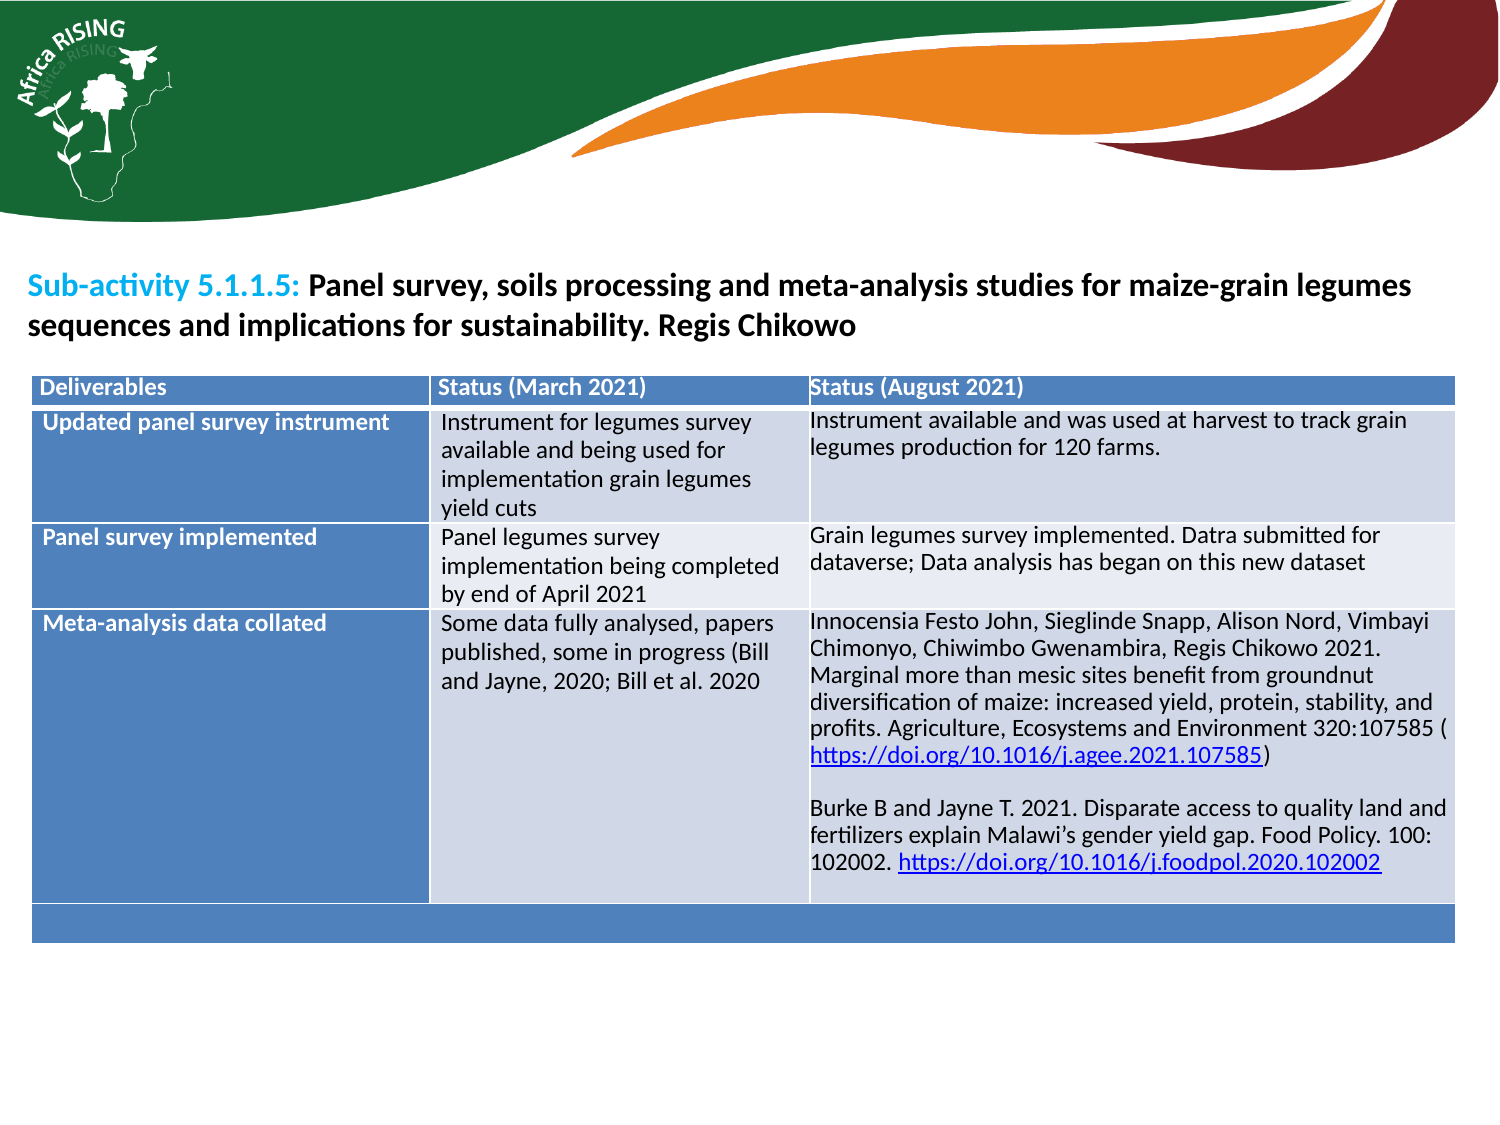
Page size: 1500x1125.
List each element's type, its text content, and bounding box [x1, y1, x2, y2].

table_header Status (March 2021) [431, 376, 809, 405]
table_cell Panel legumes survey implementation being completed by end of April 2021 [431, 524, 809, 608]
table_cell Innocensia Festo John, Sieglinde Snapp, Alison Nord, Vimbayi Chimonyo, Chiwimbo Gwenambira, Regis Chikowo 2021. Marginal more than mesic sites benefit from groundnut diversification of maize: increased yield, protein, stability, and profits. Agriculture, Ecosystems and Environment 320:107585 (https://doi.org/10.1016/j.agee.2021.107585) Burke B and Jayne T. 2021. Disparate access to quality land and fertilizers explain Malawi’s gender yield gap. Food Policy. 100: 102002. https://doi.org/10.1016/j.foodpol.2020.102002 [811, 610, 1455, 903]
table_cell Instrument available and was used at harvest to track grain legumes production for 120 farms. [811, 411, 1455, 522]
table_cell Some data fully analysed, papers published, some in progress (Bill and Jayne, 2020; Bill et al. 2020 [431, 610, 809, 903]
table_cell Meta-analysis data collated [32, 610, 429, 903]
picture [0, 0, 1499, 222]
text_box Sub-activity 5.1.1.5: Panel survey, soils processing and meta-analysis studies for maize-grain legumes sequences and implications for sustainability. Regis Chikowo [12, 255, 1475, 351]
table_cell Grain legumes survey implemented. Datra submitted for dataverse; Data analysis has began on this new dataset [811, 524, 1455, 608]
table_header Deliverables [32, 376, 429, 405]
table_cell [32, 904, 1455, 943]
table_cell Panel survey implemented [32, 524, 429, 608]
table_cell Updated panel survey instrument [32, 411, 429, 522]
table_header Status (August 2021) [811, 376, 1455, 405]
table_cell Instrument for legumes survey available and being used for implementation grain legumes yield cuts [431, 411, 809, 522]
